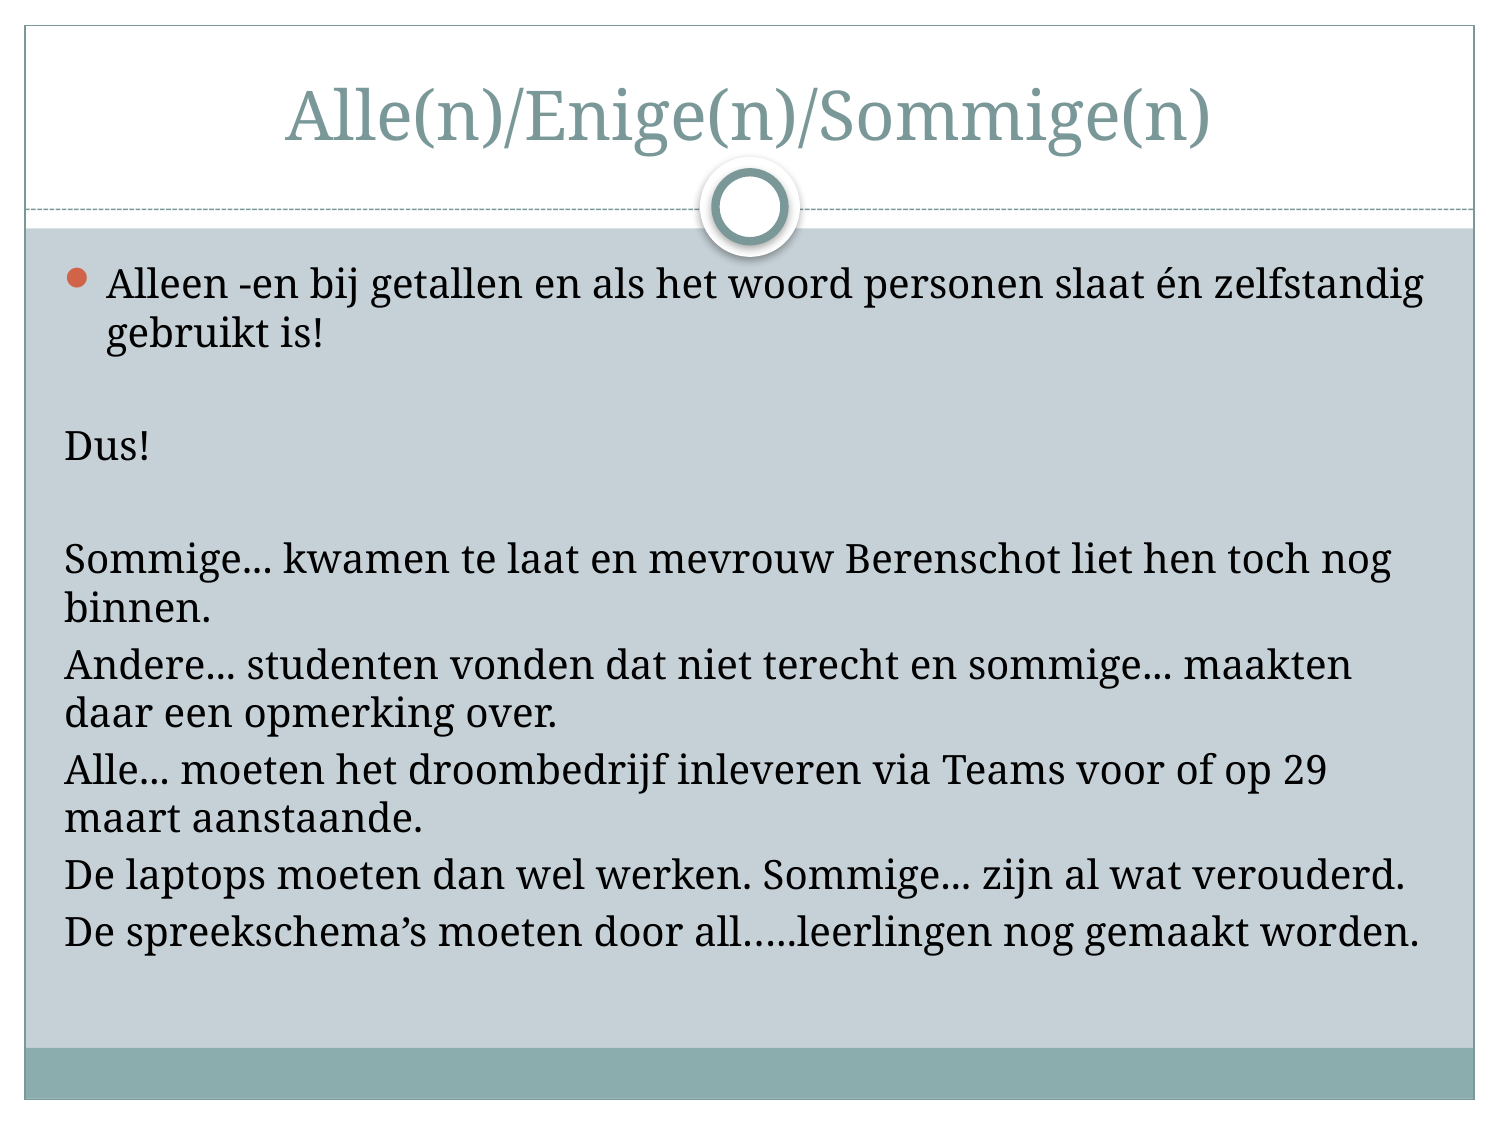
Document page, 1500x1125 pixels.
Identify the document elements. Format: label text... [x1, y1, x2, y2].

title Alle(n)/Enige(n)/Sommige(n) [49, 37, 1450, 162]
list Alleen -en bij getallen en als het woord personen slaat én zelfstandig gebruikt is! Dus! Sommige... kwamen te laat en mevrouw Berenschot liet hen toch nog binnen. Andere... studenten vonden dat niet terecht en sommige... maakten daar een opmerking over. Alle... moeten het droombedrijf inleveren via Teams voor of op 29 maart aanstaande. De laptops moeten dan wel werken. Sommige... zijn al wat verouderd. De spreekschema’s moeten door all…..leerlingen nog gemaakt worden. [49, 250, 1445, 1001]
